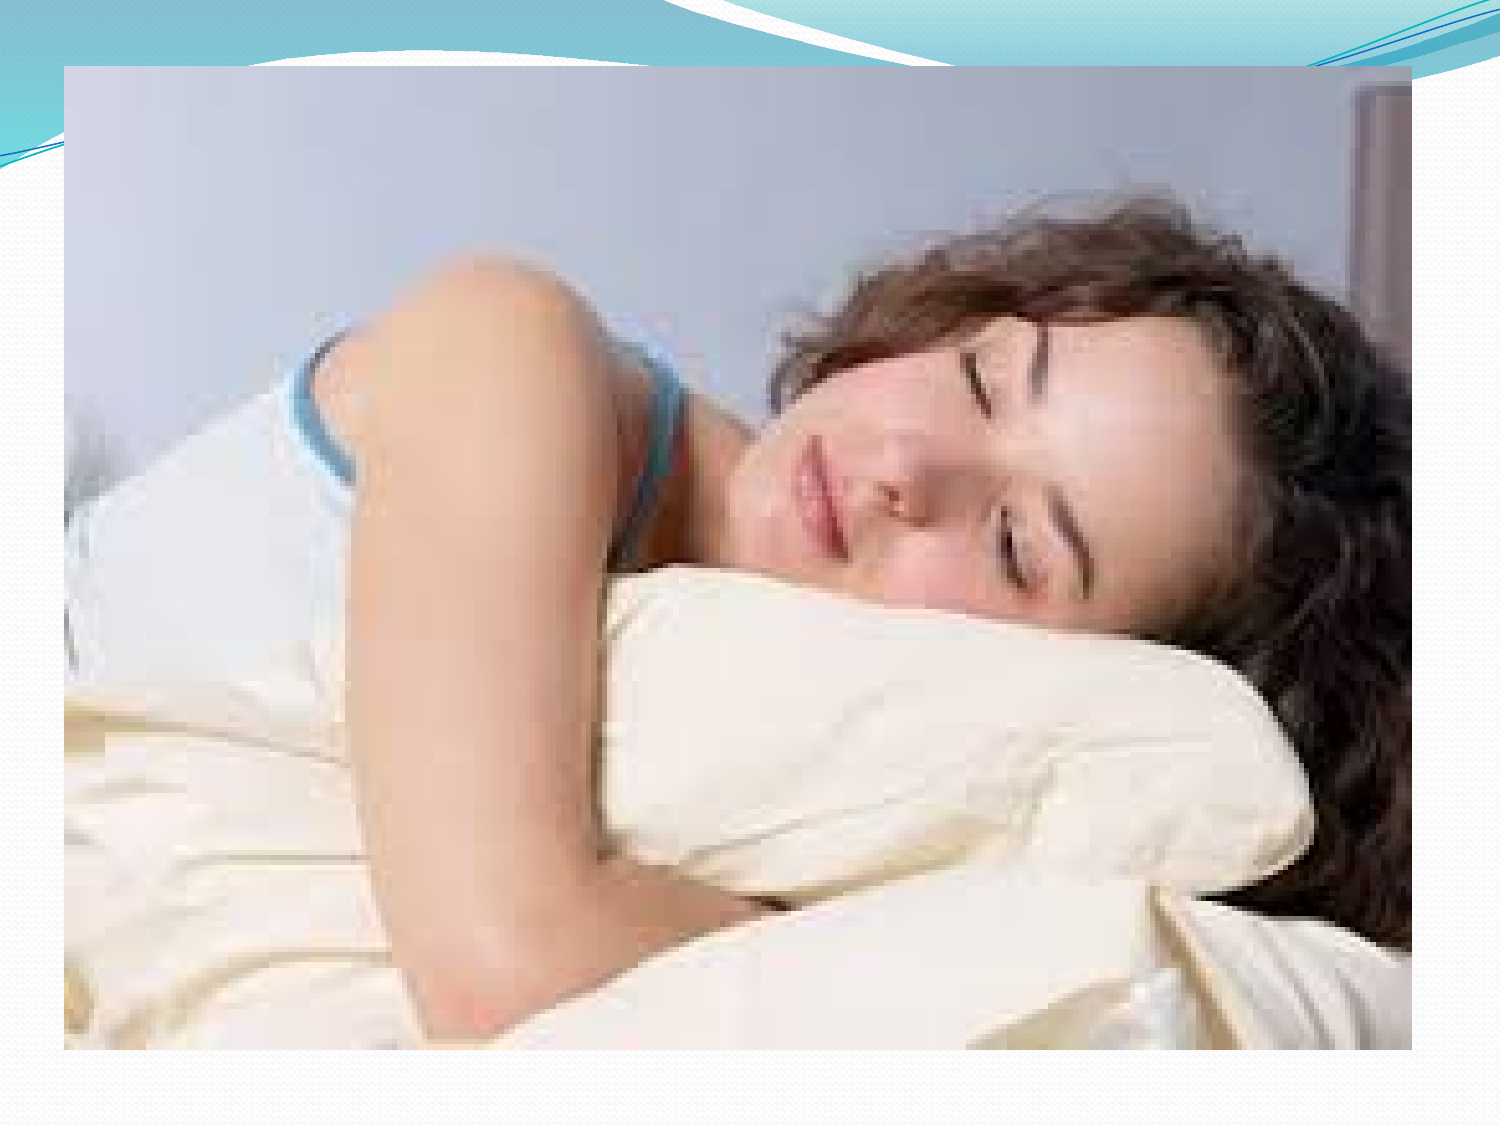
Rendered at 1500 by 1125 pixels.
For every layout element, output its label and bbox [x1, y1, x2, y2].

picture [64, 66, 1412, 1050]
